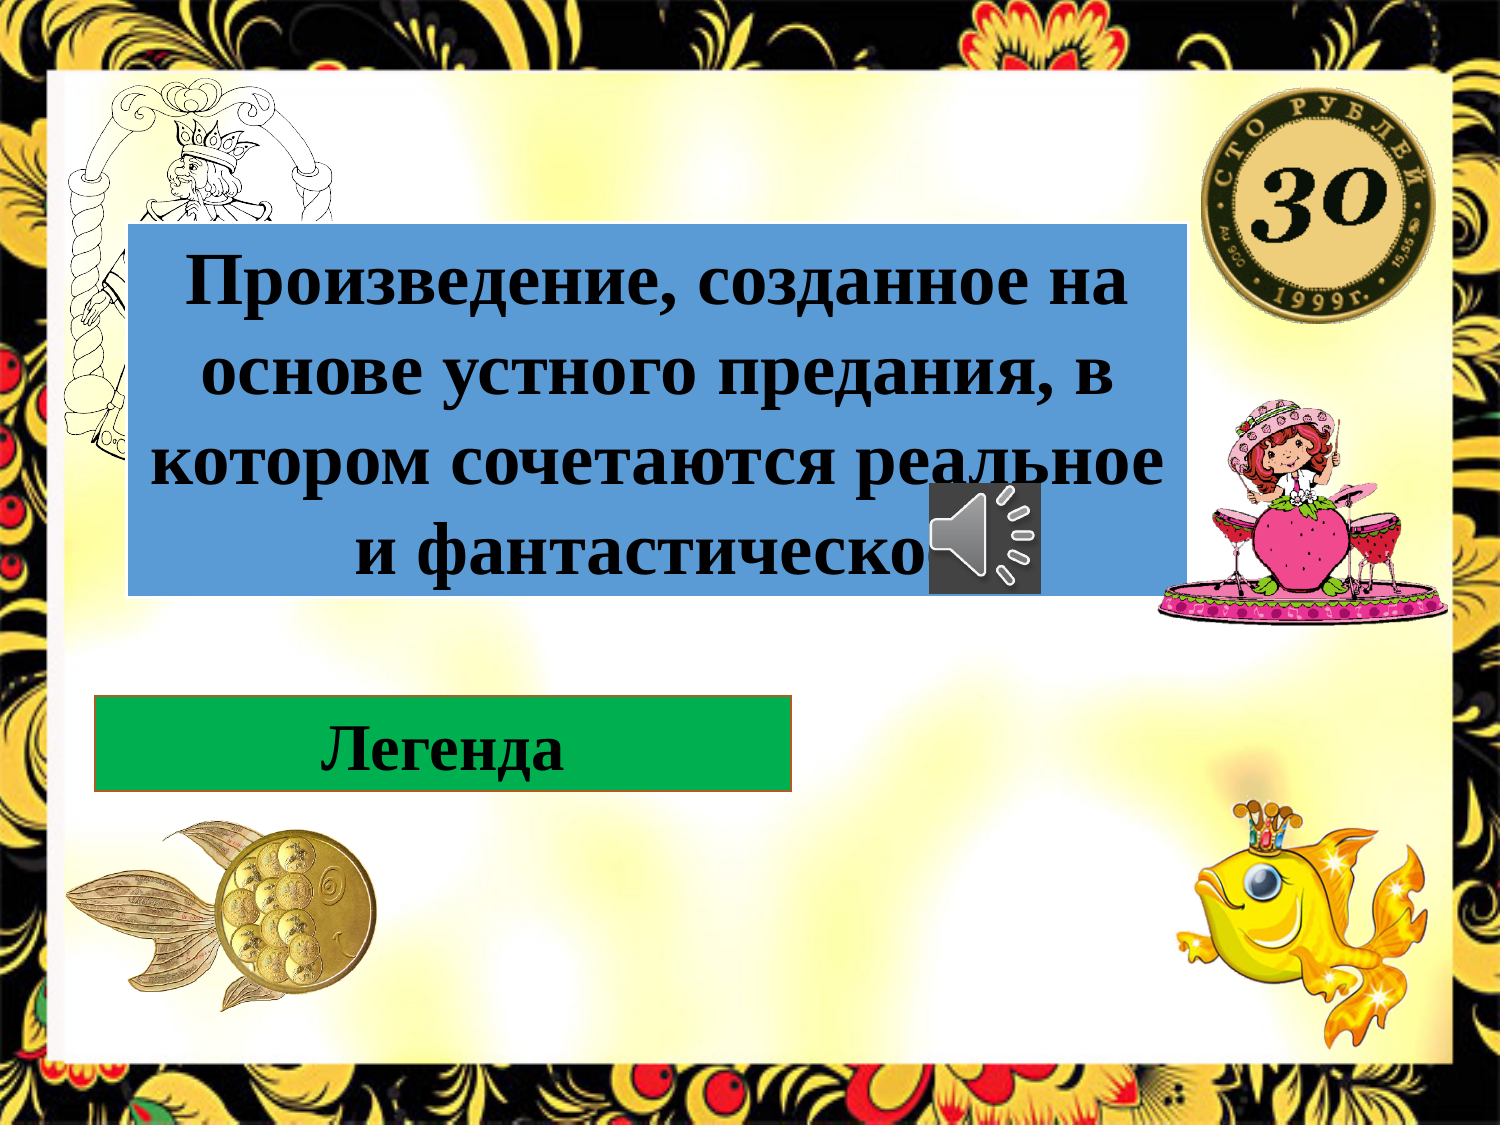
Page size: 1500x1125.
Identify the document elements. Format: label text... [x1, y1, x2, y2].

text_box Легенда [94, 695, 792, 792]
picture [0, 0, 1500, 1125]
text_box Произведение, созданное на основе устного предания, в котором сочетаются реальное и фантастическое [125, 221, 1190, 599]
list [1201, 87, 1436, 324]
